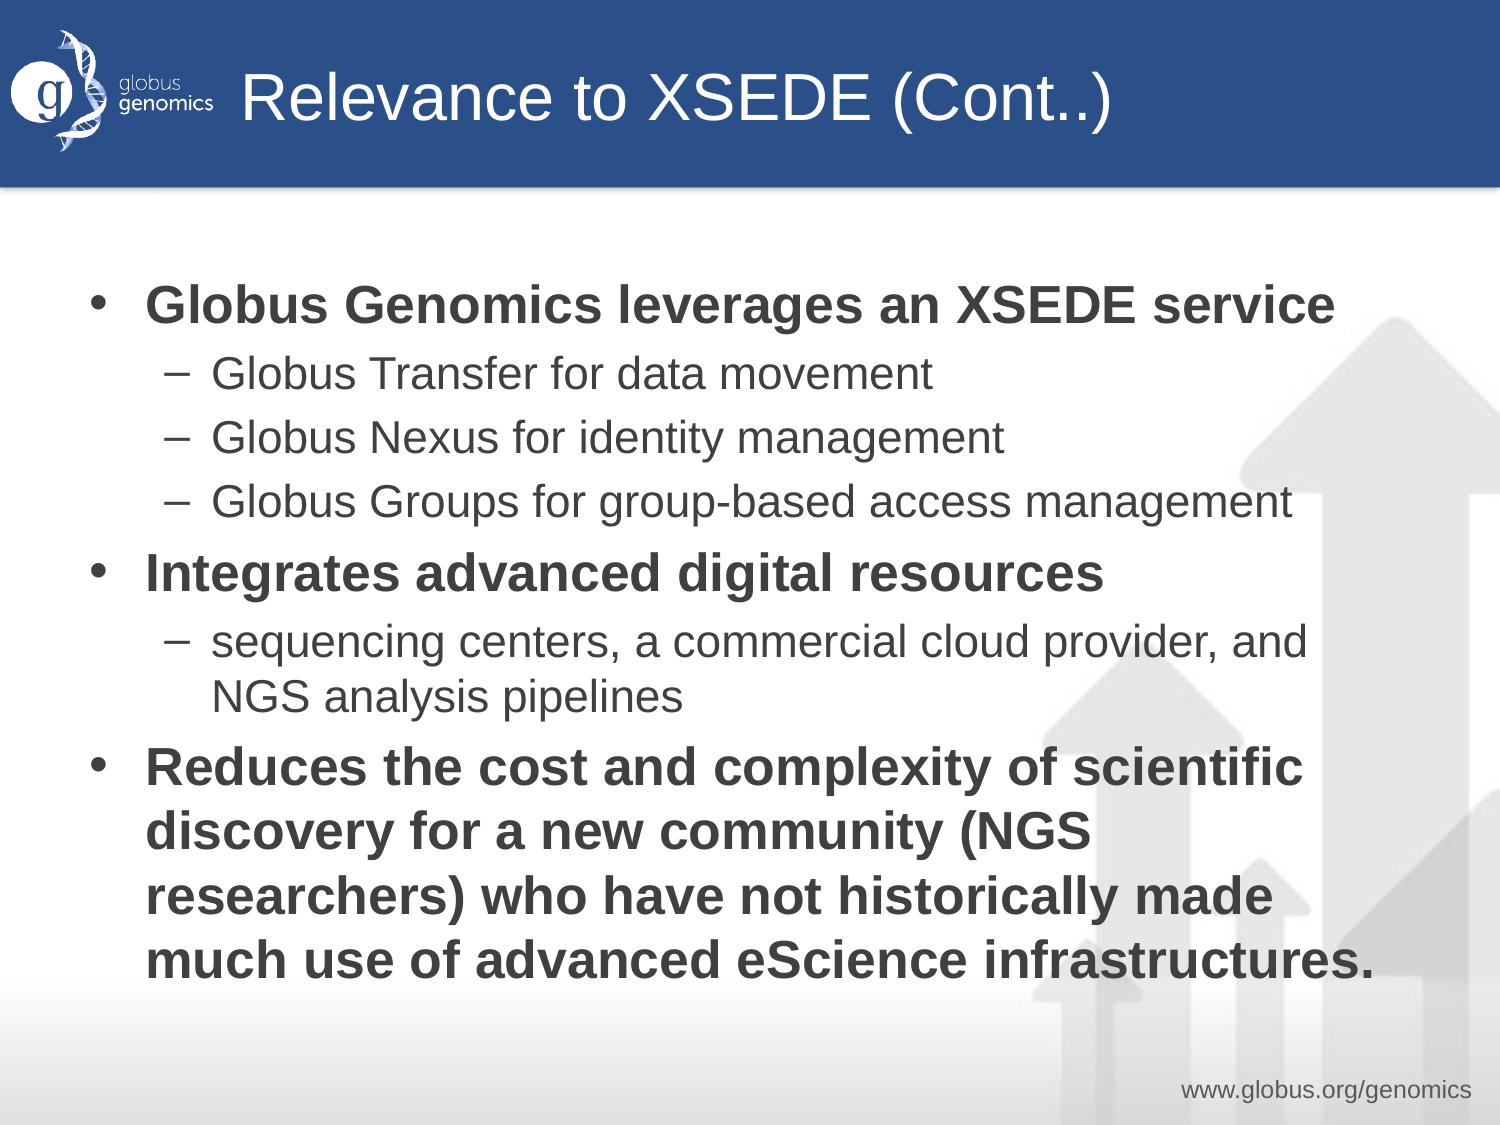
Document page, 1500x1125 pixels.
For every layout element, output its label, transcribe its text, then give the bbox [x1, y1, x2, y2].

title Relevance to XSEDE (Cont..) [225, 12, 1463, 175]
list Globus Genomics leverages an XSEDE service Globus Transfer for data movement Globus Nexus for identity management Globus Groups for group-based access management Integrates advanced digital resources sequencing centers, a commercial cloud provider, and NGS analysis pipelines Reduces the cost and complexity of scientific discovery for a new community (NGS researchers) who have not historically made much use of advanced eScience infrastructures. [75, 262, 1425, 1005]
picture [9, 28, 214, 154]
picture [0, 188, 1500, 1125]
